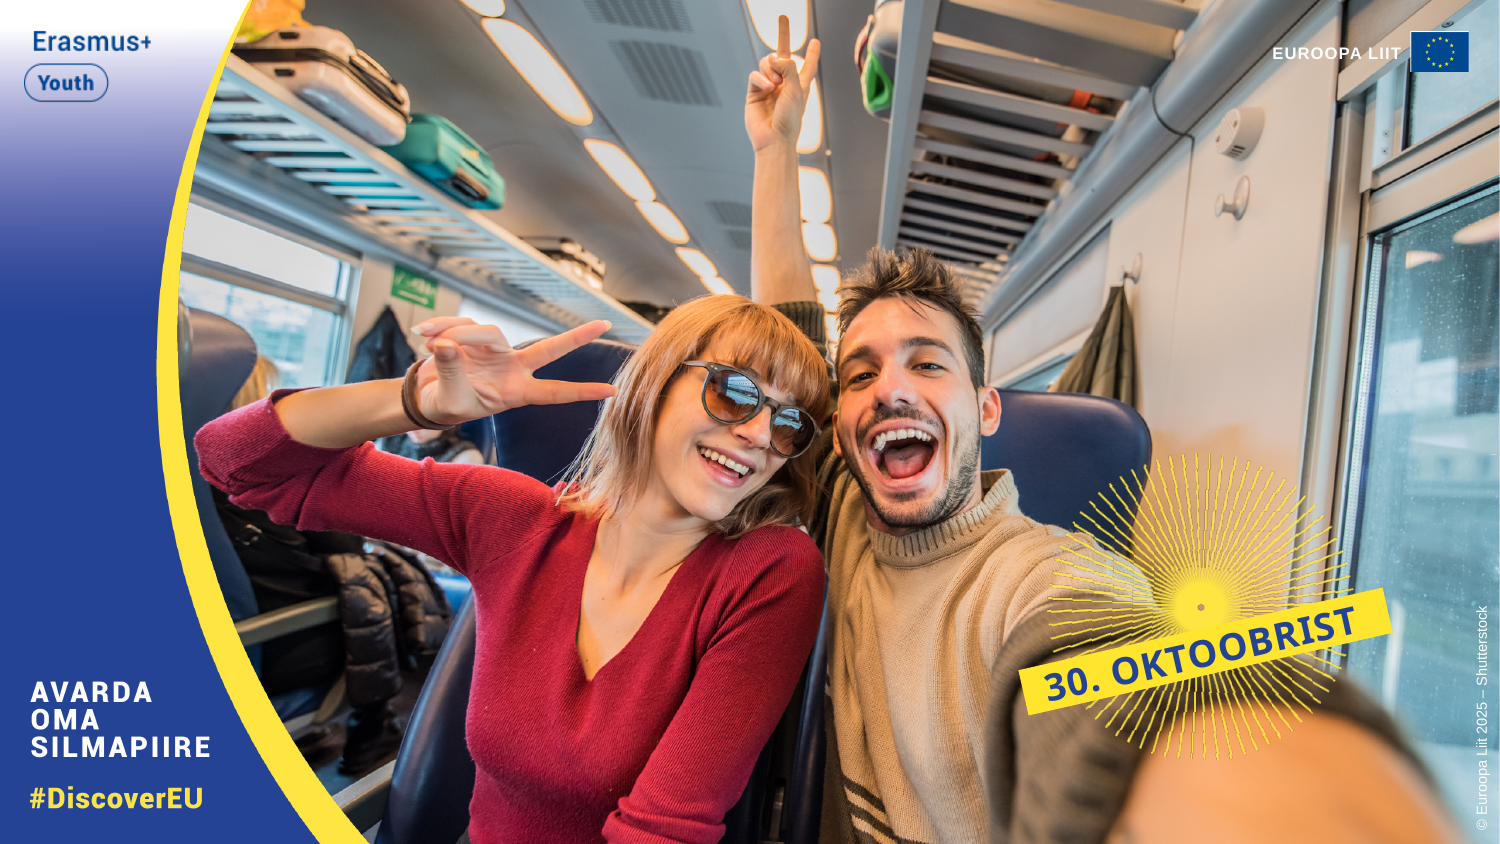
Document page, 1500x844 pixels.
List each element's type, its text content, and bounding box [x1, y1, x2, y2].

picture [0, 0, 1500, 844]
list 30. oktoobrist [1018, 587, 1393, 716]
